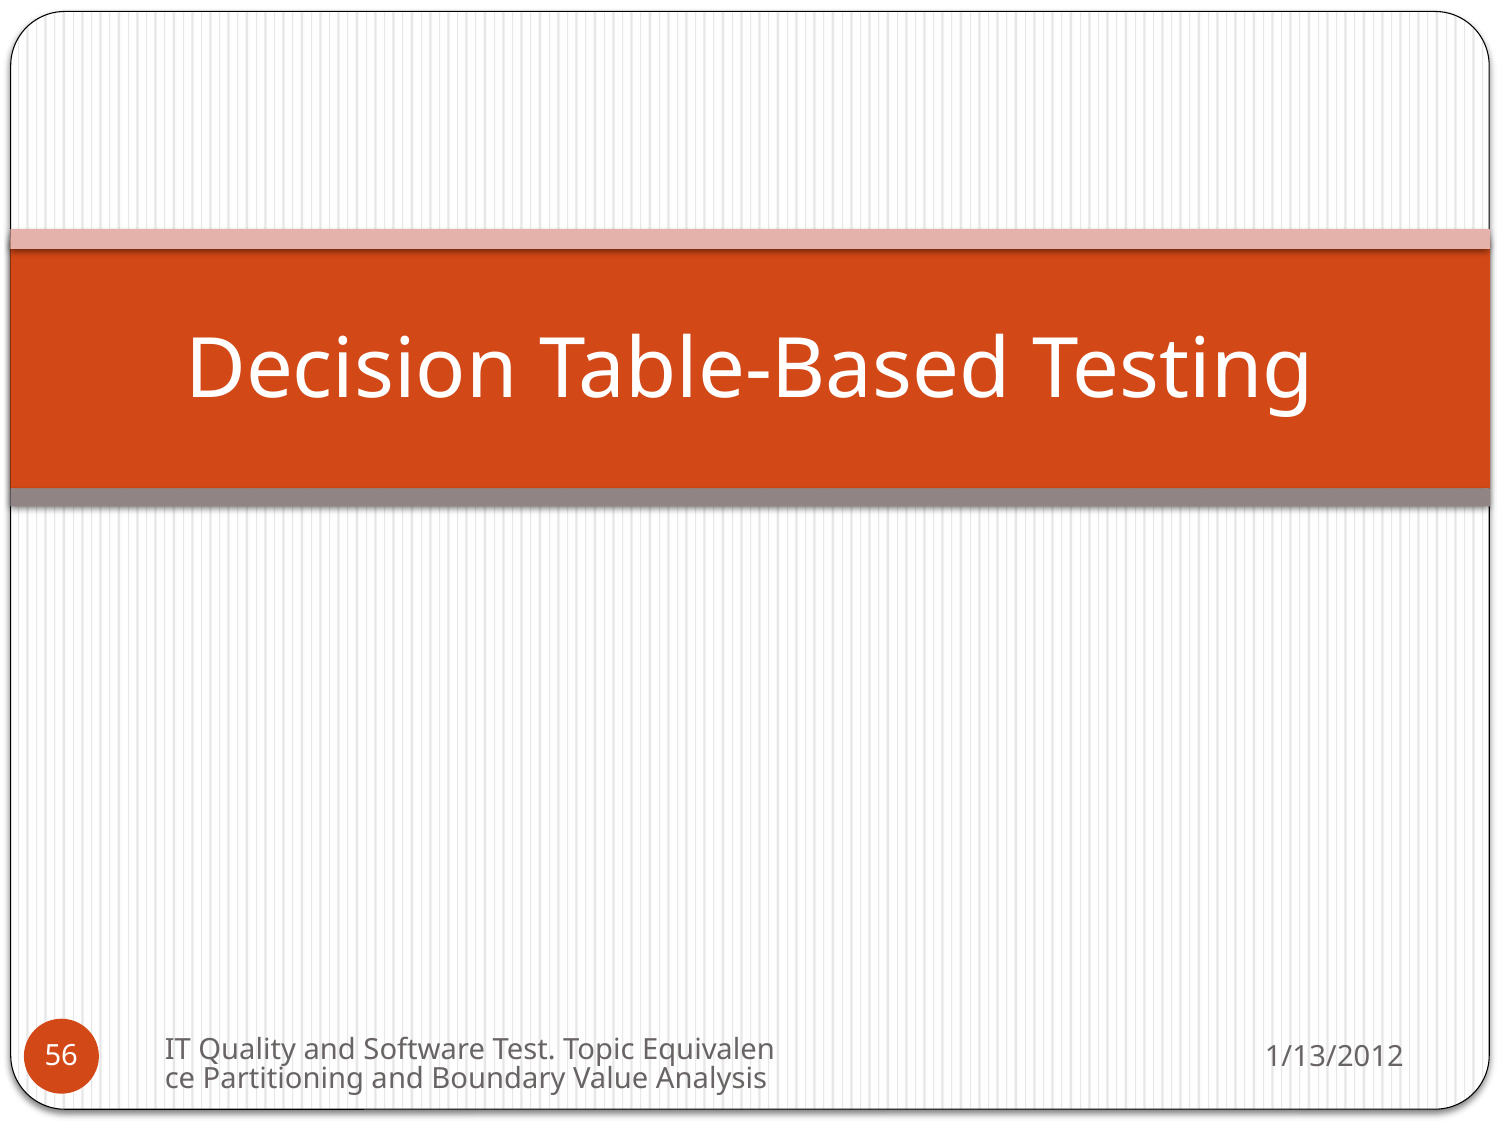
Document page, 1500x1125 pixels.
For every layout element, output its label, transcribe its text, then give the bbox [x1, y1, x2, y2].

slide_number 56 [23, 1018, 99, 1094]
footer IT Quality and Software Test. Topic Equivalence Partitioning and Boundary Value Analysis [150, 1012, 800, 1088]
title Decision Table-Based Testing [75, 247, 1425, 489]
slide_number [1012, 1015, 1419, 1094]
